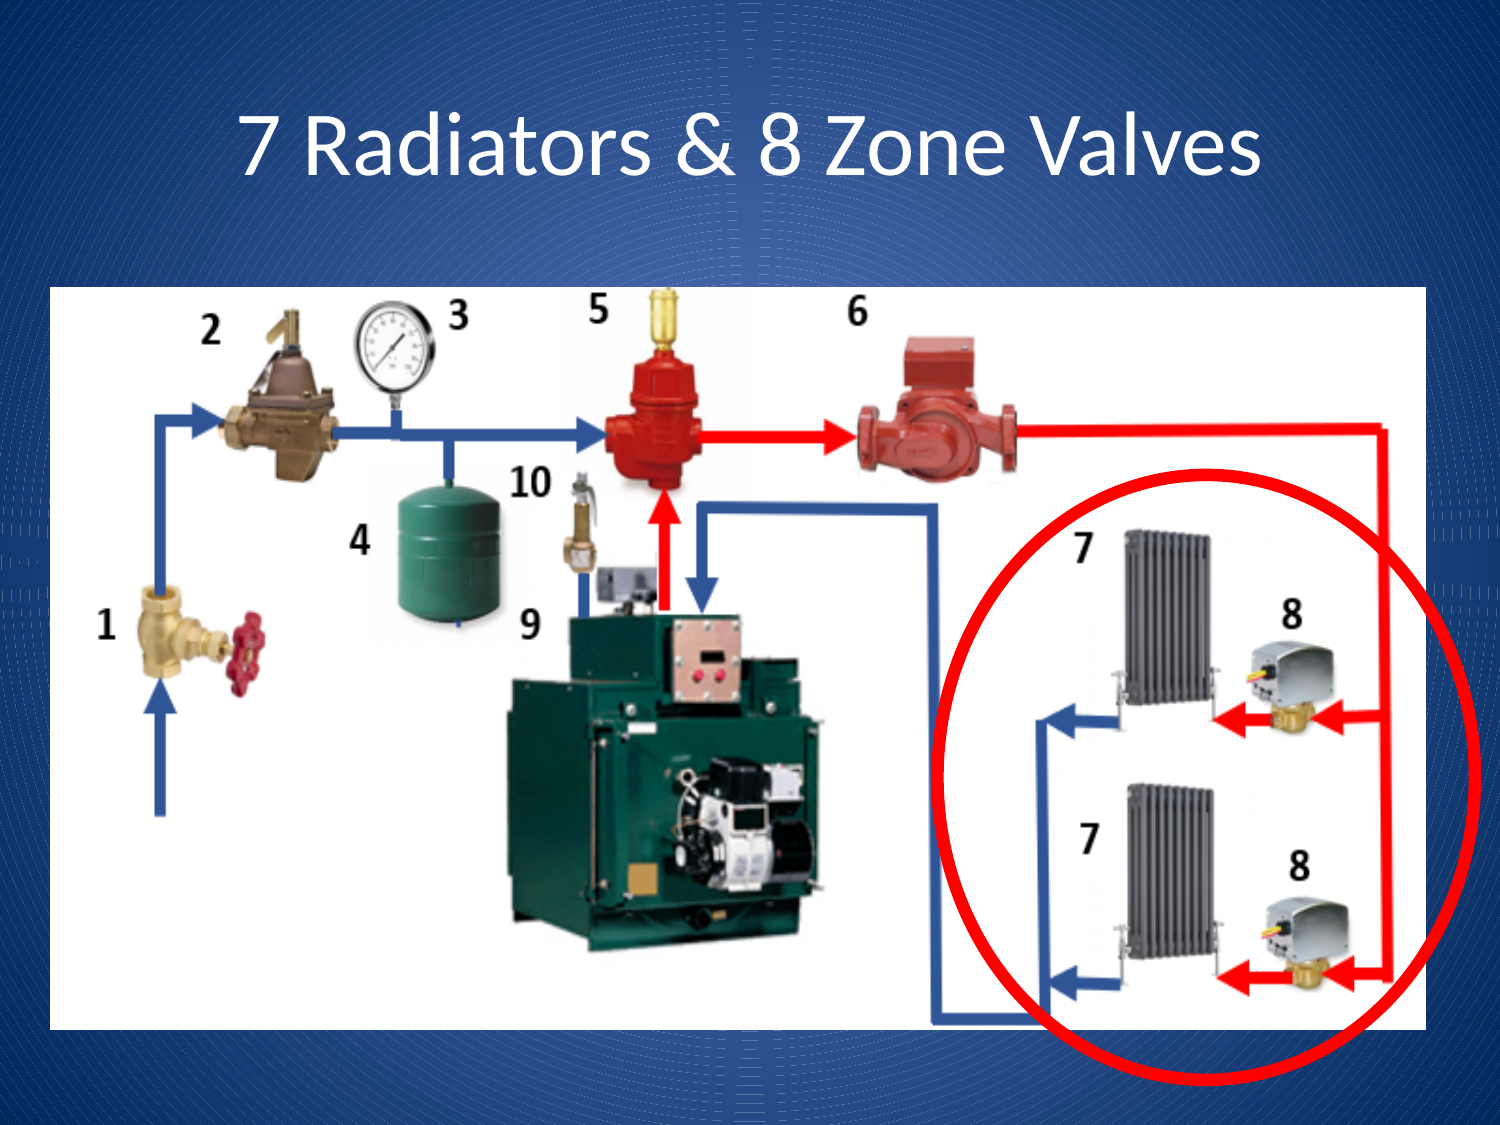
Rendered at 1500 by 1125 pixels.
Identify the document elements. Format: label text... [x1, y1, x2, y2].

picture [49, 287, 1426, 1031]
title 7 Radiators & 8 Zone Valves [75, 45, 1425, 233]
text_box [1067, 1039, 1345, 1082]
text_box [1429, 604, 1478, 951]
